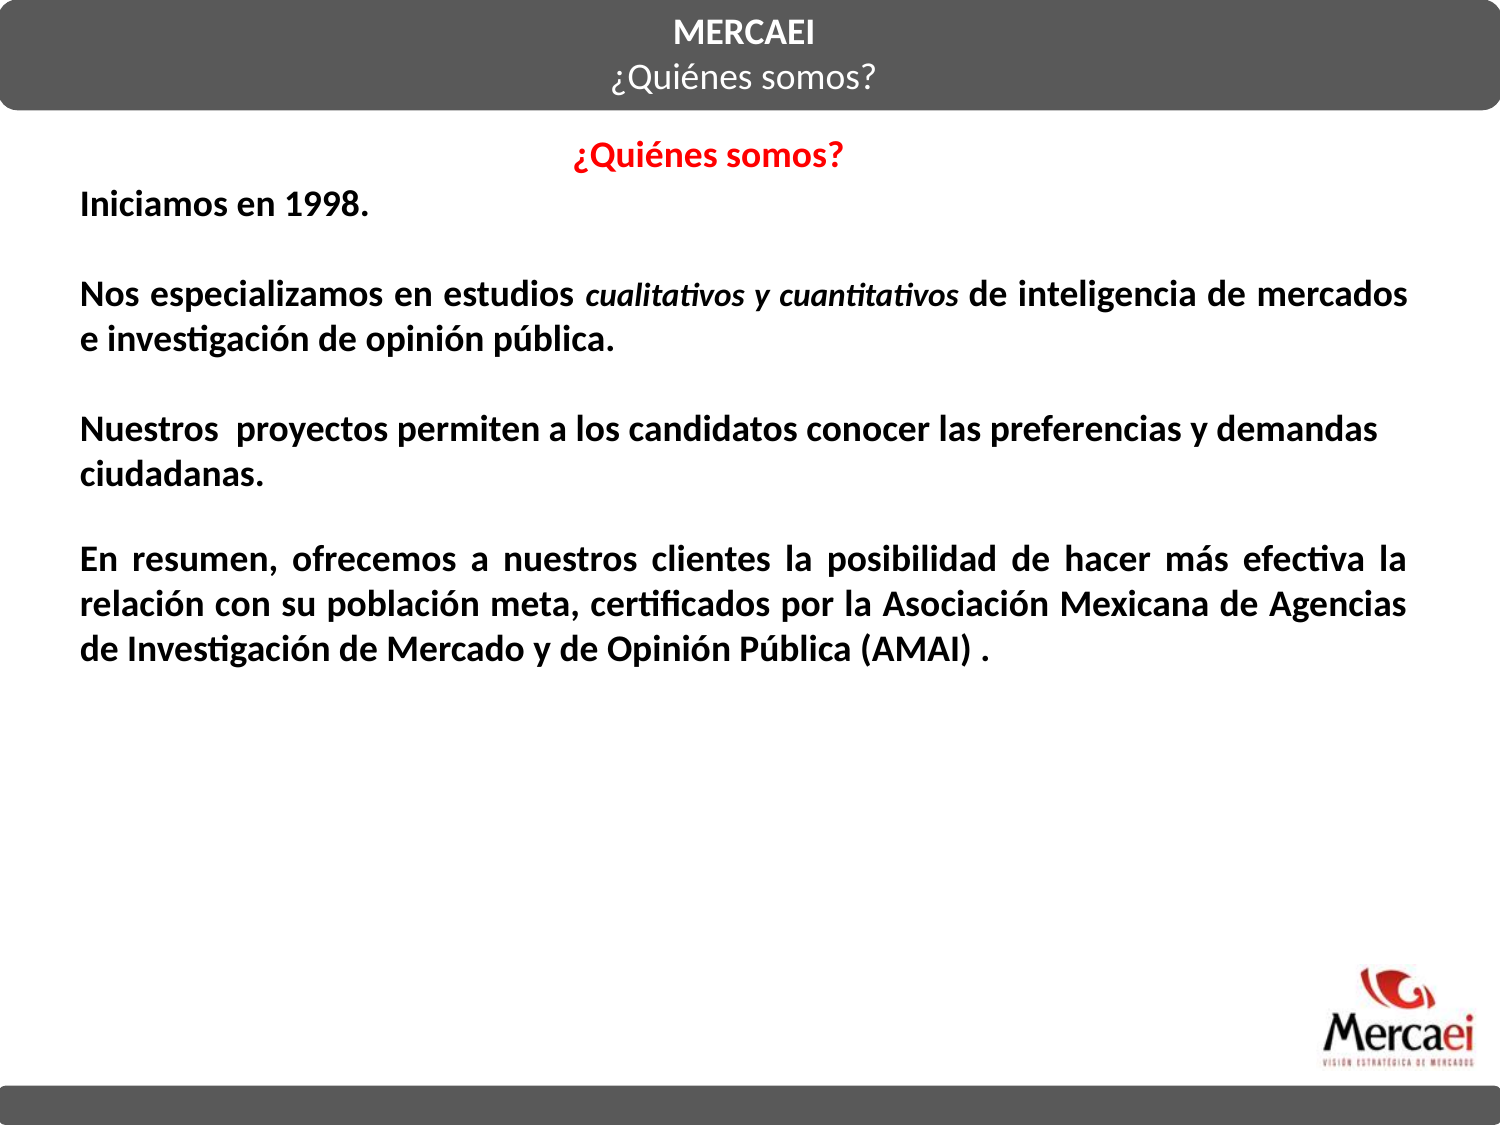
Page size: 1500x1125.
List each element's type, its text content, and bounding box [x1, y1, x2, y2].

picture [1316, 964, 1495, 1071]
text_box MERCAEI ¿Quiénes somos? [70, 0, 1418, 105]
text_box ¿Quiénes somos? [41, 78, 1377, 247]
text_box Iniciamos en 1998. Nos especializamos en estudios cualitativos y cuantitativos de inteligencia de mercados e investigación de opinión pública. Nuestros proyectos permiten a los candidatos conocer las preferencias y demandas ciudadanas. En resumen, ofrecemos a nuestros clientes la posibilidad de hacer más efectiva la relación con su población meta, certificados por la Asociación Mexicana de Agencias de Investigación de Mercado y de Opinión Pública (AMAI) . [64, 172, 1424, 722]
